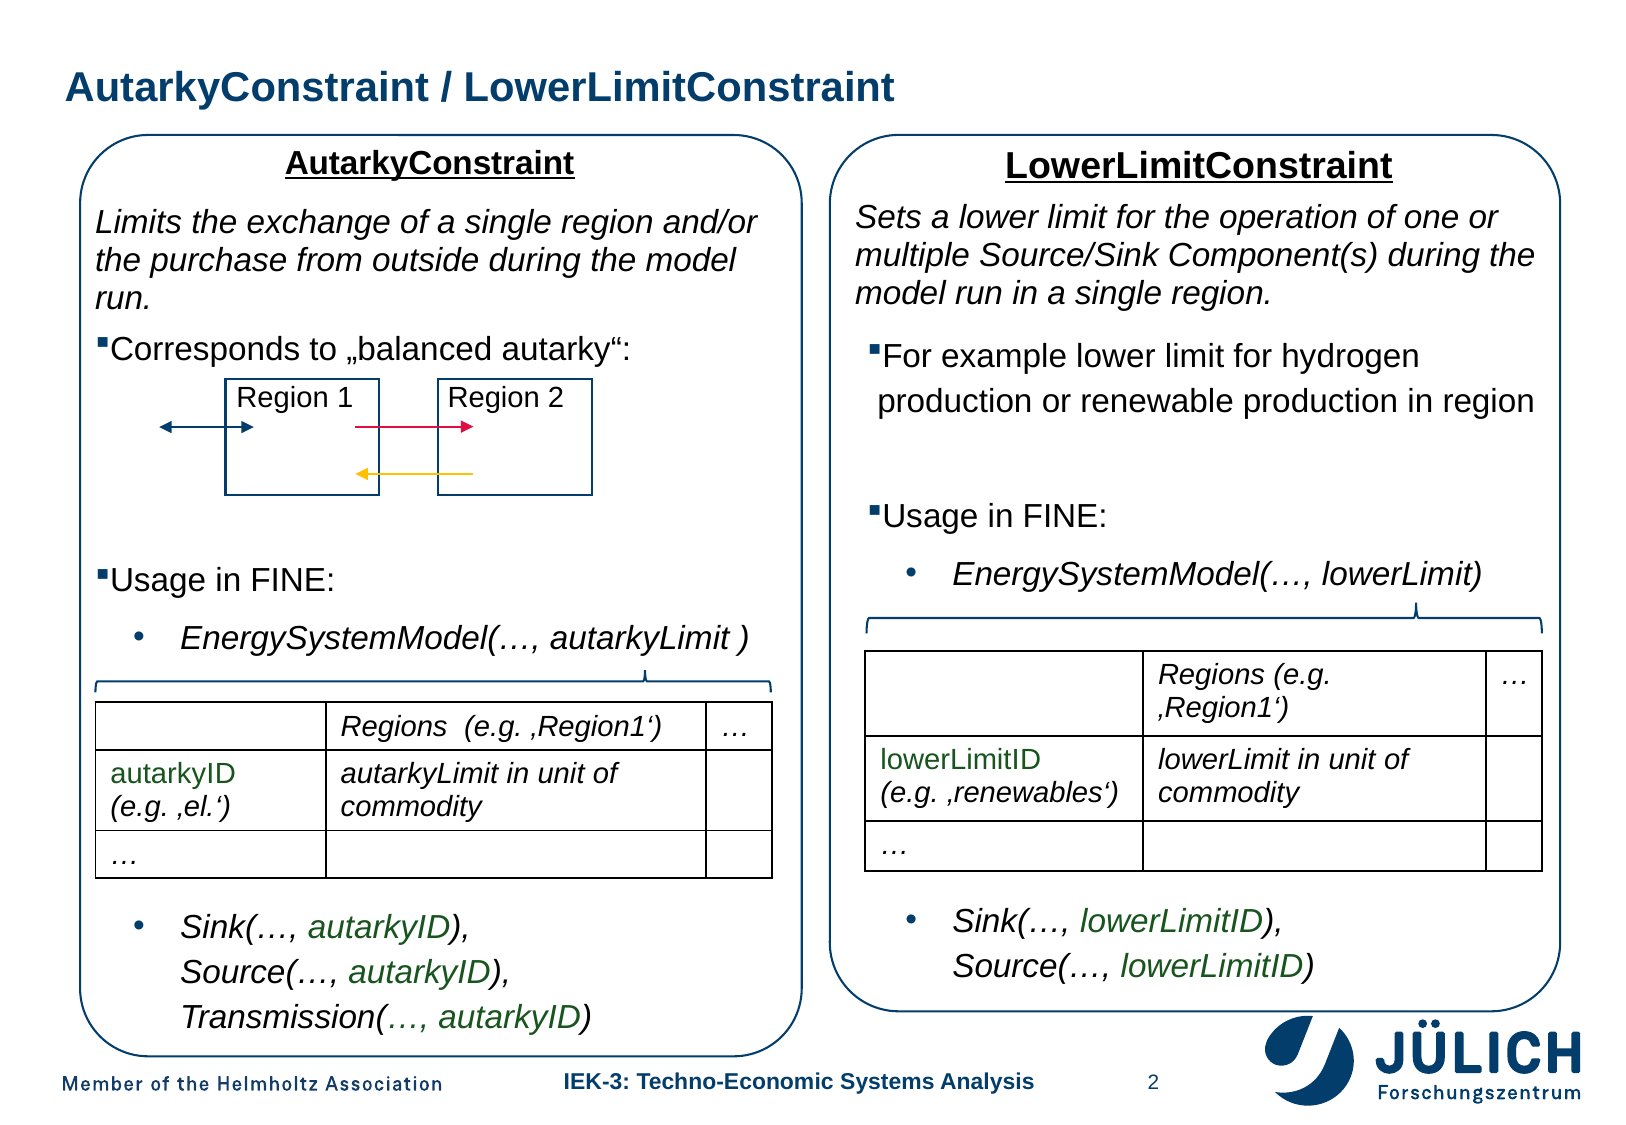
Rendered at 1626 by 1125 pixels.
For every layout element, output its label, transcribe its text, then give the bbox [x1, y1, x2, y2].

text_box LowerLimitConstraint [1515, 137, 1561, 190]
text_box [828, 133, 1562, 1013]
table_header … [1487, 652, 1541, 735]
table_cell … [866, 822, 1142, 870]
table_header Regions (e.g. ‚Region1‘) [1144, 652, 1485, 735]
title AutarkyConstraint / LowerLimitConstraint [64, 52, 1561, 126]
text_box LowerLimitConstraint [838, 137, 875, 167]
table_cell lowerLimitID (e.g. ‚renewables‘) [866, 737, 1142, 820]
table_cell lowerLimit in unit of commodity [1144, 737, 1485, 820]
text_box AutarkyConstraint [80, 137, 124, 187]
text_box [79, 133, 803, 1058]
text_box For example lower limit for hydrogen production or renewable production in region Usage in FINE: EnergySystemModel(…, lowerLimit) Sink(…, lowerLimitID), Source(…, lowerLimitID) [852, 956, 1561, 1125]
table_cell [1144, 822, 1485, 870]
table_cell [1487, 822, 1541, 870]
table_cell [1487, 737, 1541, 820]
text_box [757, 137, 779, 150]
table_header [866, 652, 1142, 735]
text_box Corresponds to „balanced autarky“: Usage in FINE: EnergySystemModel(…, autarkyLimit ) Sink(…, autarkyID), Source(…, autarkyID), Transmission(…, autarkyID) [80, 314, 852, 1125]
